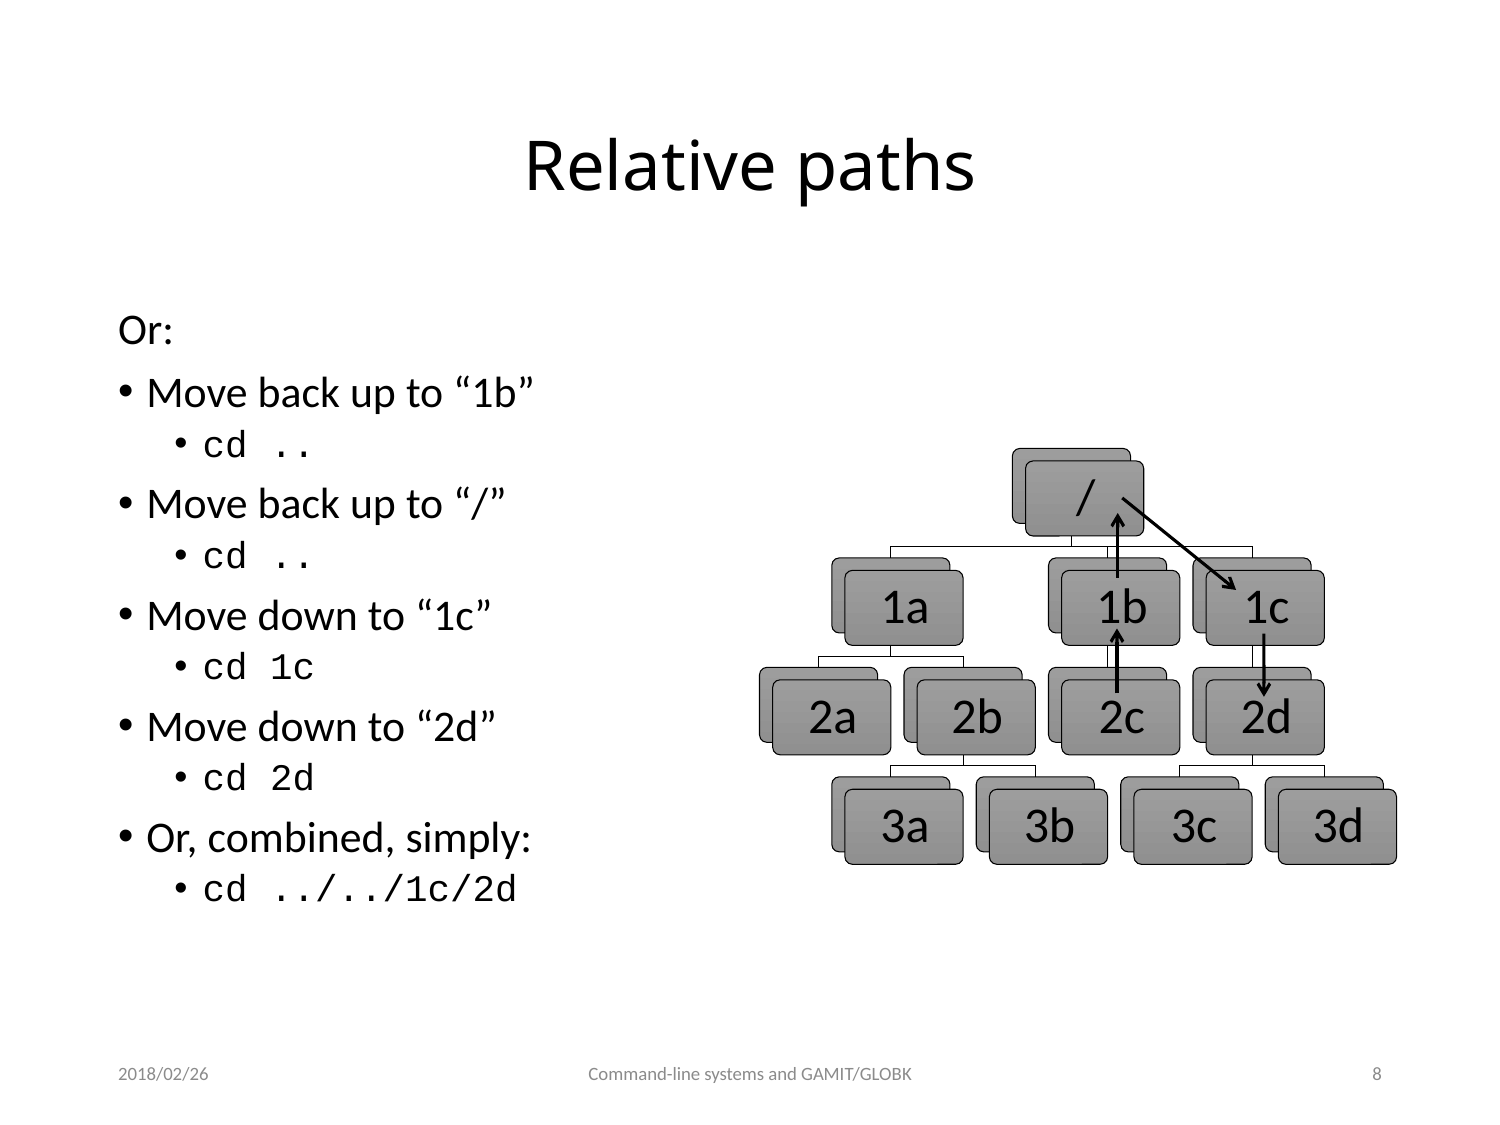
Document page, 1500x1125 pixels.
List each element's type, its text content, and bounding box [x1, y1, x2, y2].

footer Command-line systems and GAMIT/GLOBK [496, 1042, 1004, 1103]
title Relative paths [103, 59, 1397, 278]
slide_number 7 [1059, 1042, 1397, 1103]
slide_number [103, 1042, 441, 1103]
list Or: Move back up to “1b” cd .. Move back up to “/” cd .. Move down to “1c” cd 1c Move down to “2d” cd 2d Or, combined, simply: cd ../../1c/2d [103, 299, 741, 1014]
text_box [1122, 497, 1237, 590]
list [759, 299, 1397, 1014]
